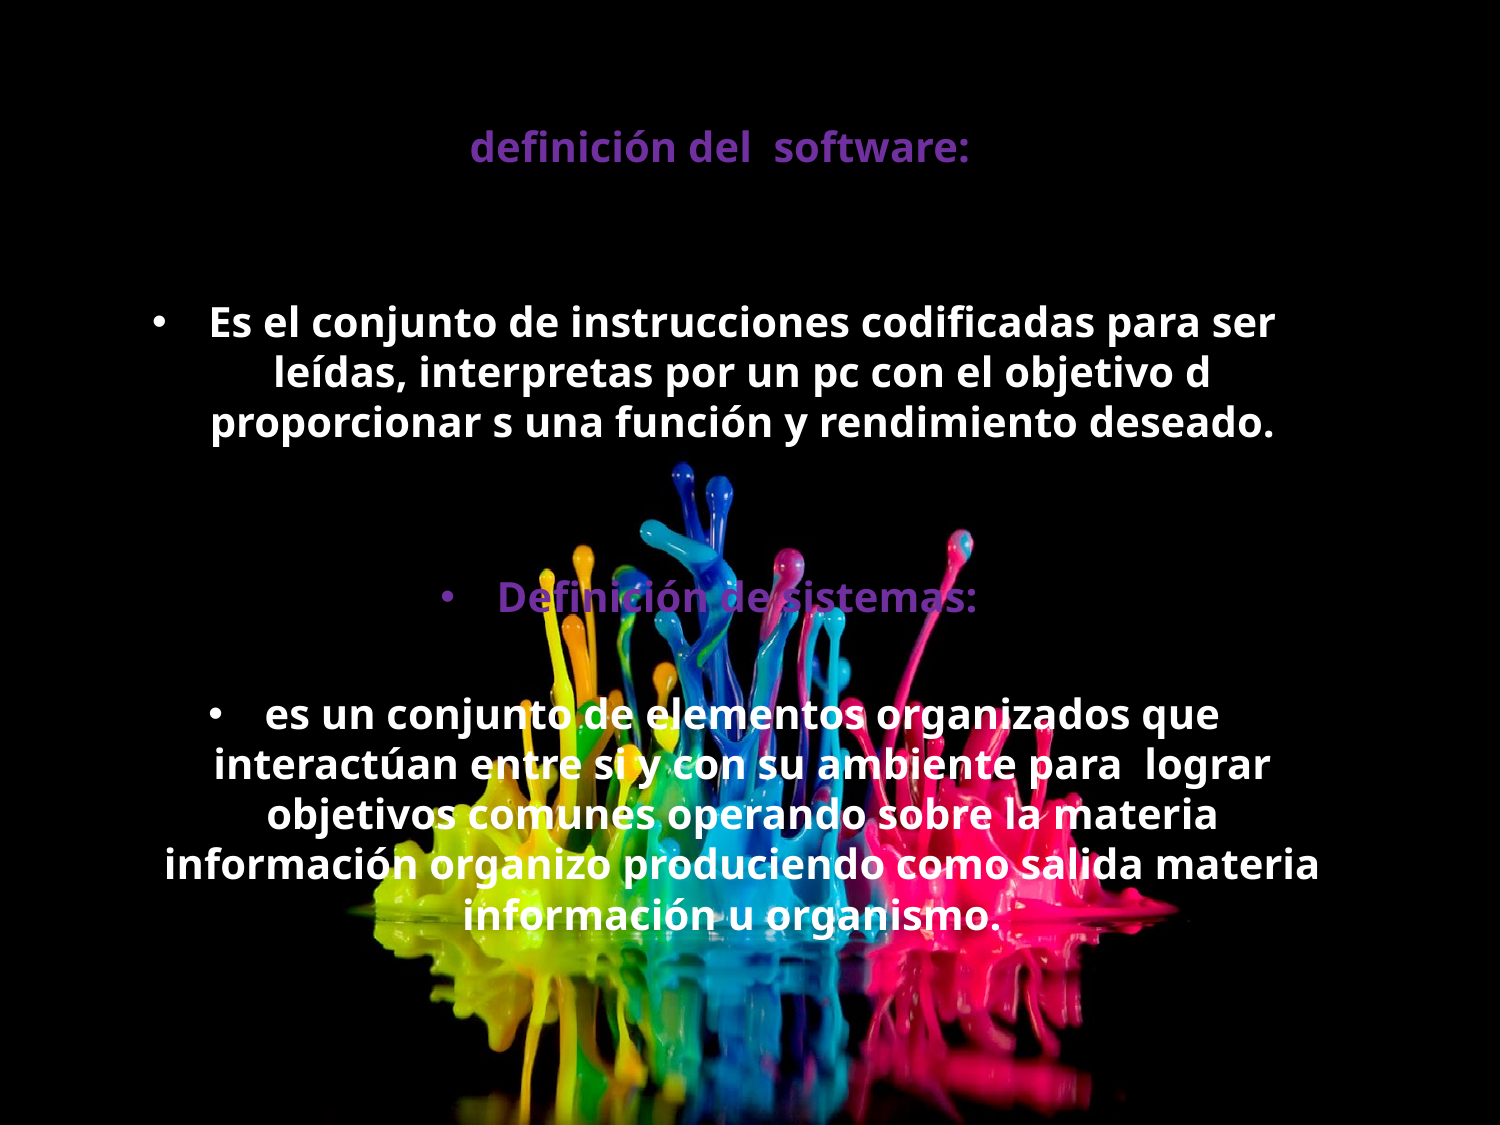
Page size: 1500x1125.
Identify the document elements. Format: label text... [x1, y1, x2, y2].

picture [0, 0, 1500, 1125]
list definición del software: Es el conjunto de instrucciones codificadas para ser leídas, interpretas por un pc con el objetivo d proporcionar s una función y rendimiento deseado. Definición de sistemas: es un conjunto de elementos organizados que interactúan entre si y con su ambiente para lograr objetivos comunes operando sobre la materia información organizo produciendo como salida materia información u organismo. [76, 54, 1353, 1047]
